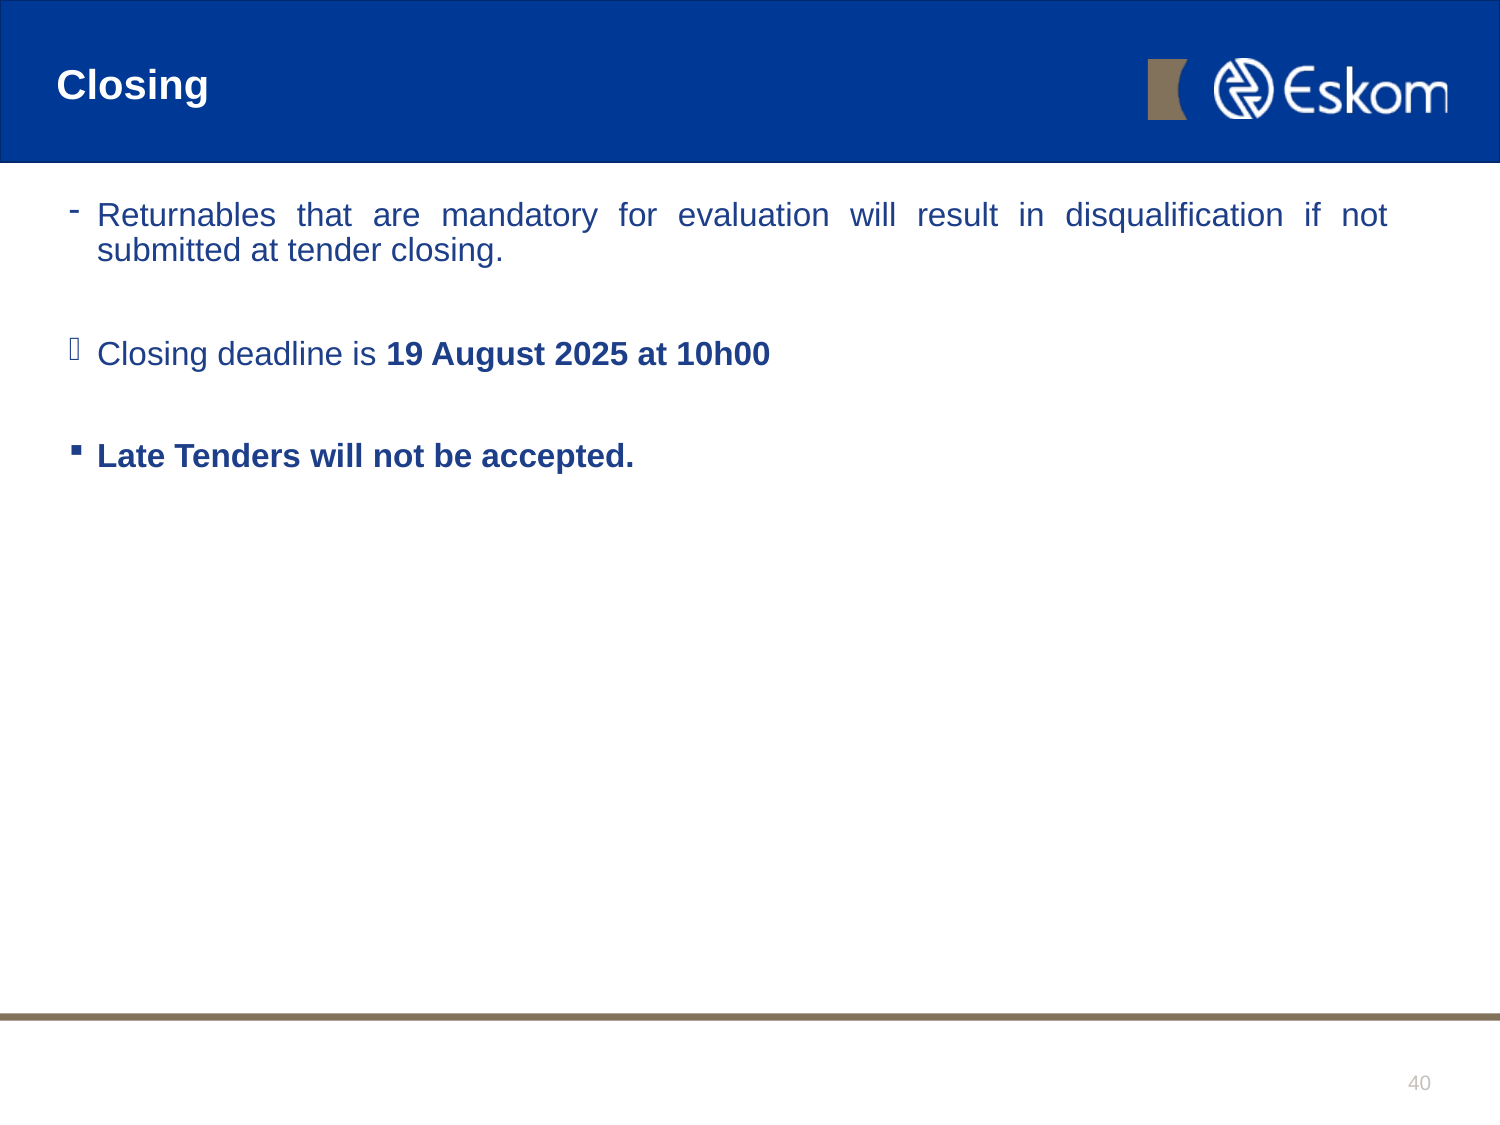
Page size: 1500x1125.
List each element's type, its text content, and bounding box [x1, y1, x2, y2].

list Returnables that are mandatory for evaluation will result in disqualification if not submitted at tender closing. Closing deadline is 19 August 2025 at 10h00 Late Tenders will not be accepted. [53, 189, 1447, 998]
title Closing [41, 9, 1176, 119]
slide_number 40 [1175, 1058, 1447, 1103]
